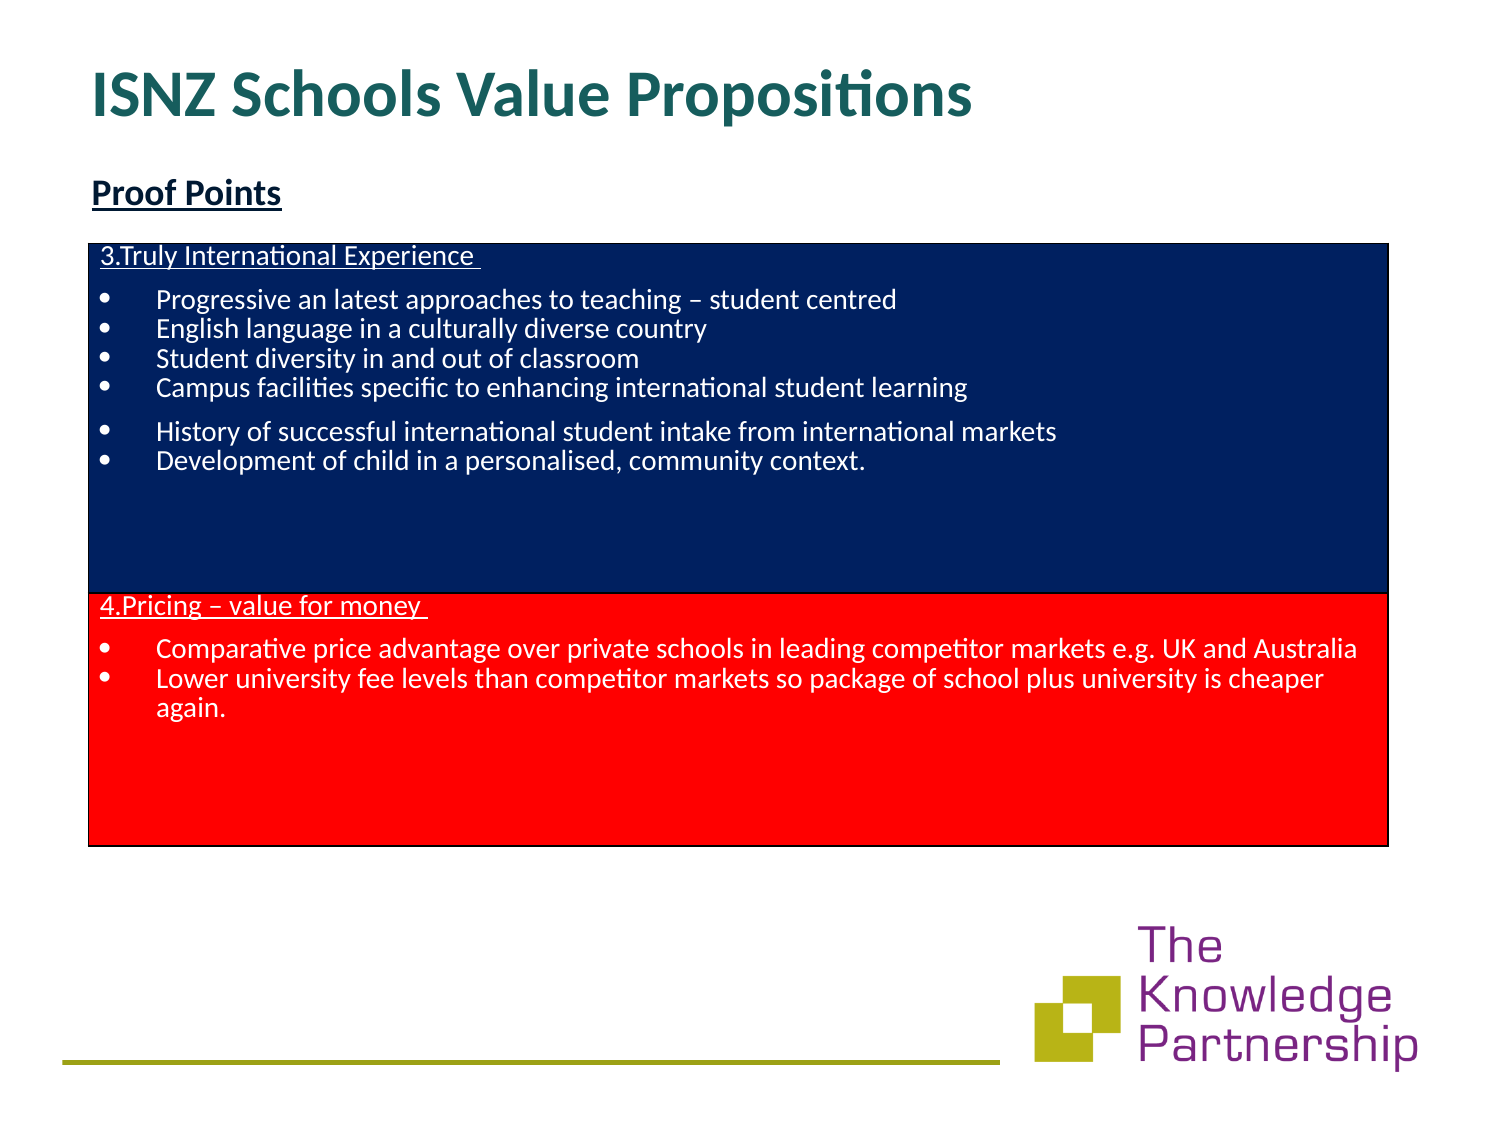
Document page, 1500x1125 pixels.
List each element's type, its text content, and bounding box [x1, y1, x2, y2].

text_box Proof Points [76, 160, 1424, 244]
table_cell 4.Pricing – value for money Comparative price advantage over private schools in leading competitor markets e.g. UK and Australia Lower university fee levels than competitor markets so package of school plus university is cheaper again. [89, 594, 1387, 845]
table_header 3.Truly International Experience Progressive an latest approaches to teaching – student centred English language in a culturally diverse country Student diversity in and out of classroom Campus facilities specific to enhancing international student learning History of successful international student intake from international markets Development of child in a personalised, community context. [89, 244, 1387, 592]
picture [1025, 922, 1427, 1077]
text_box ISNZ Schools Value Propositions [76, 42, 1388, 138]
